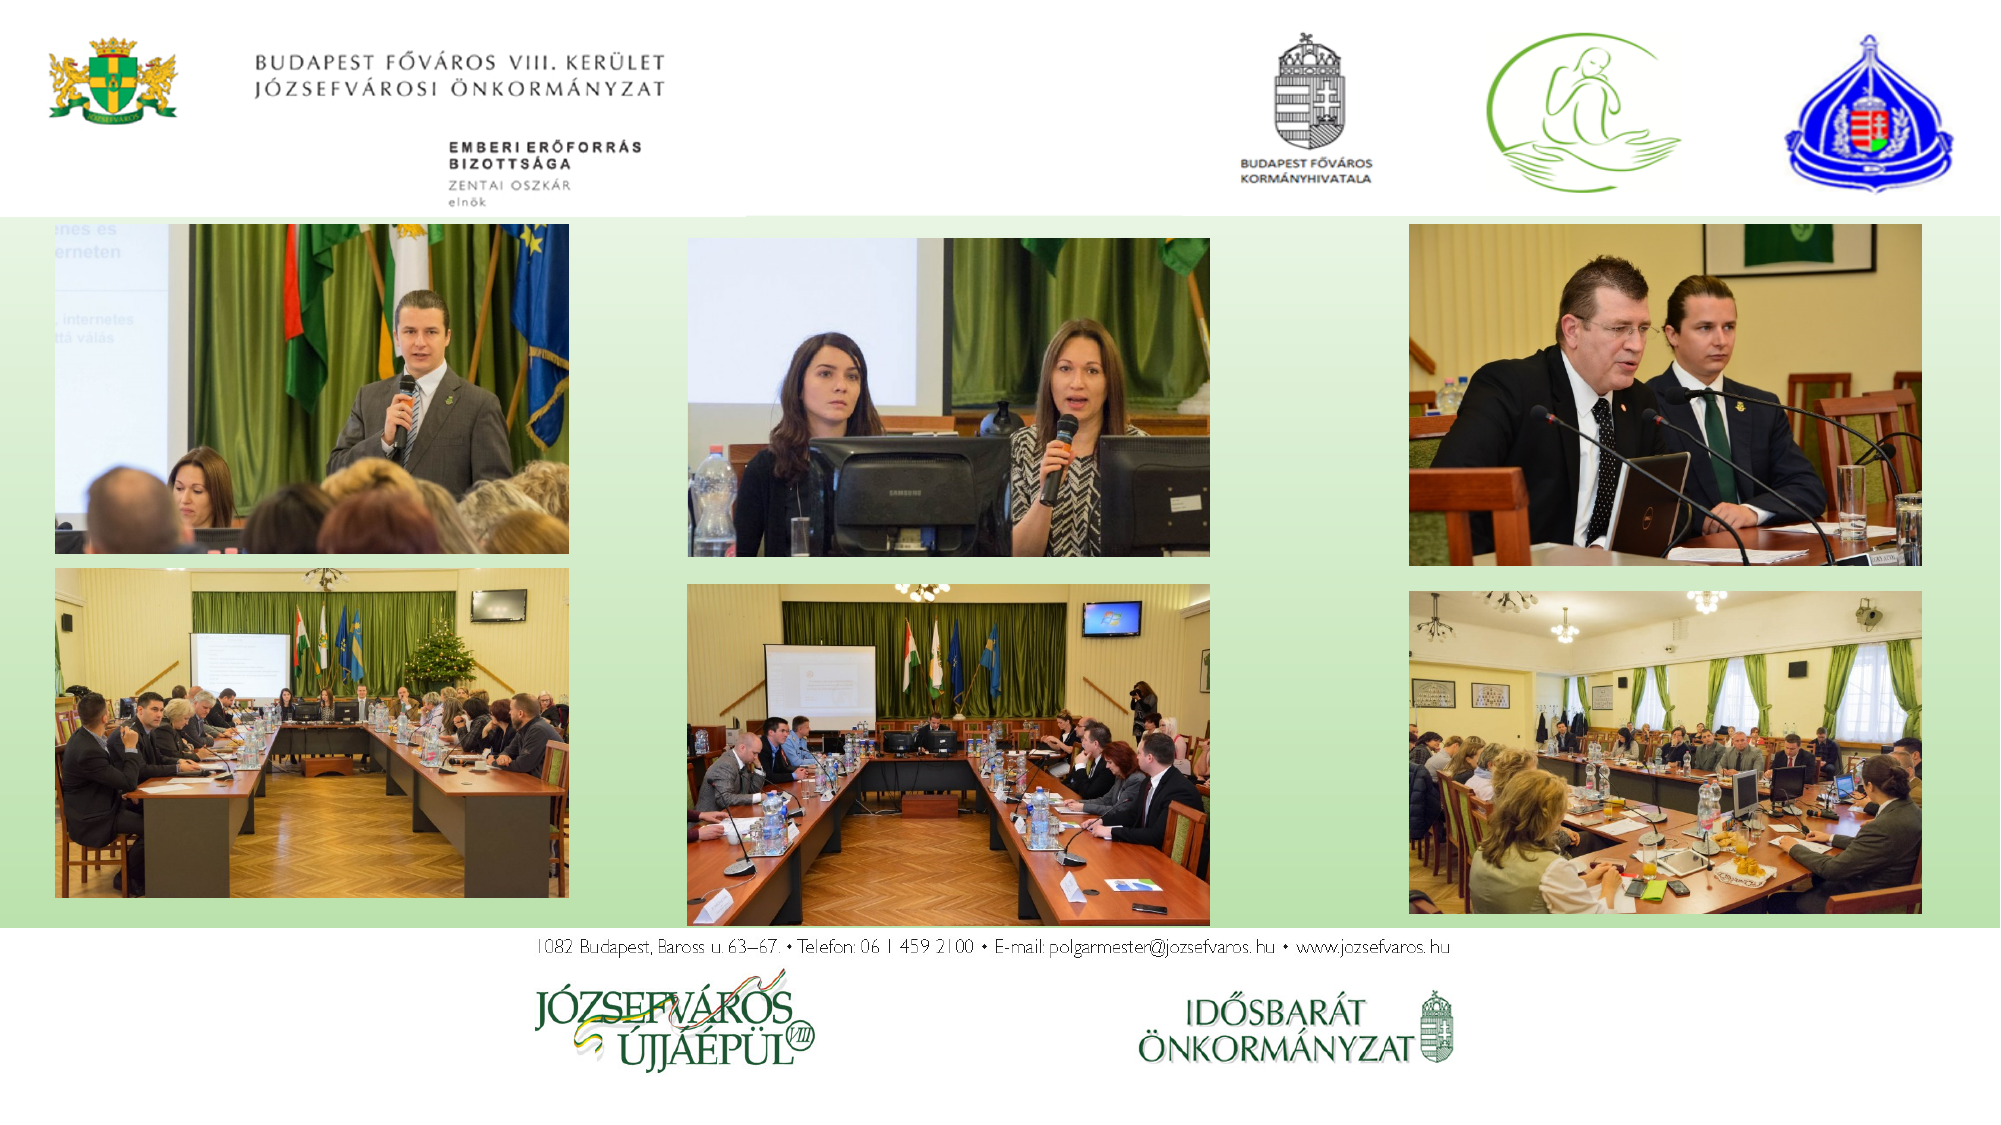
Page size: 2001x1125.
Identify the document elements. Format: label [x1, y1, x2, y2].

picture [1409, 224, 1922, 566]
picture [687, 238, 1211, 557]
picture [687, 584, 1211, 926]
picture [1409, 591, 1922, 914]
picture [55, 224, 569, 554]
picture [382, 928, 1605, 1125]
picture [0, 0, 746, 217]
picture [55, 568, 569, 899]
picture [1182, 0, 2000, 216]
